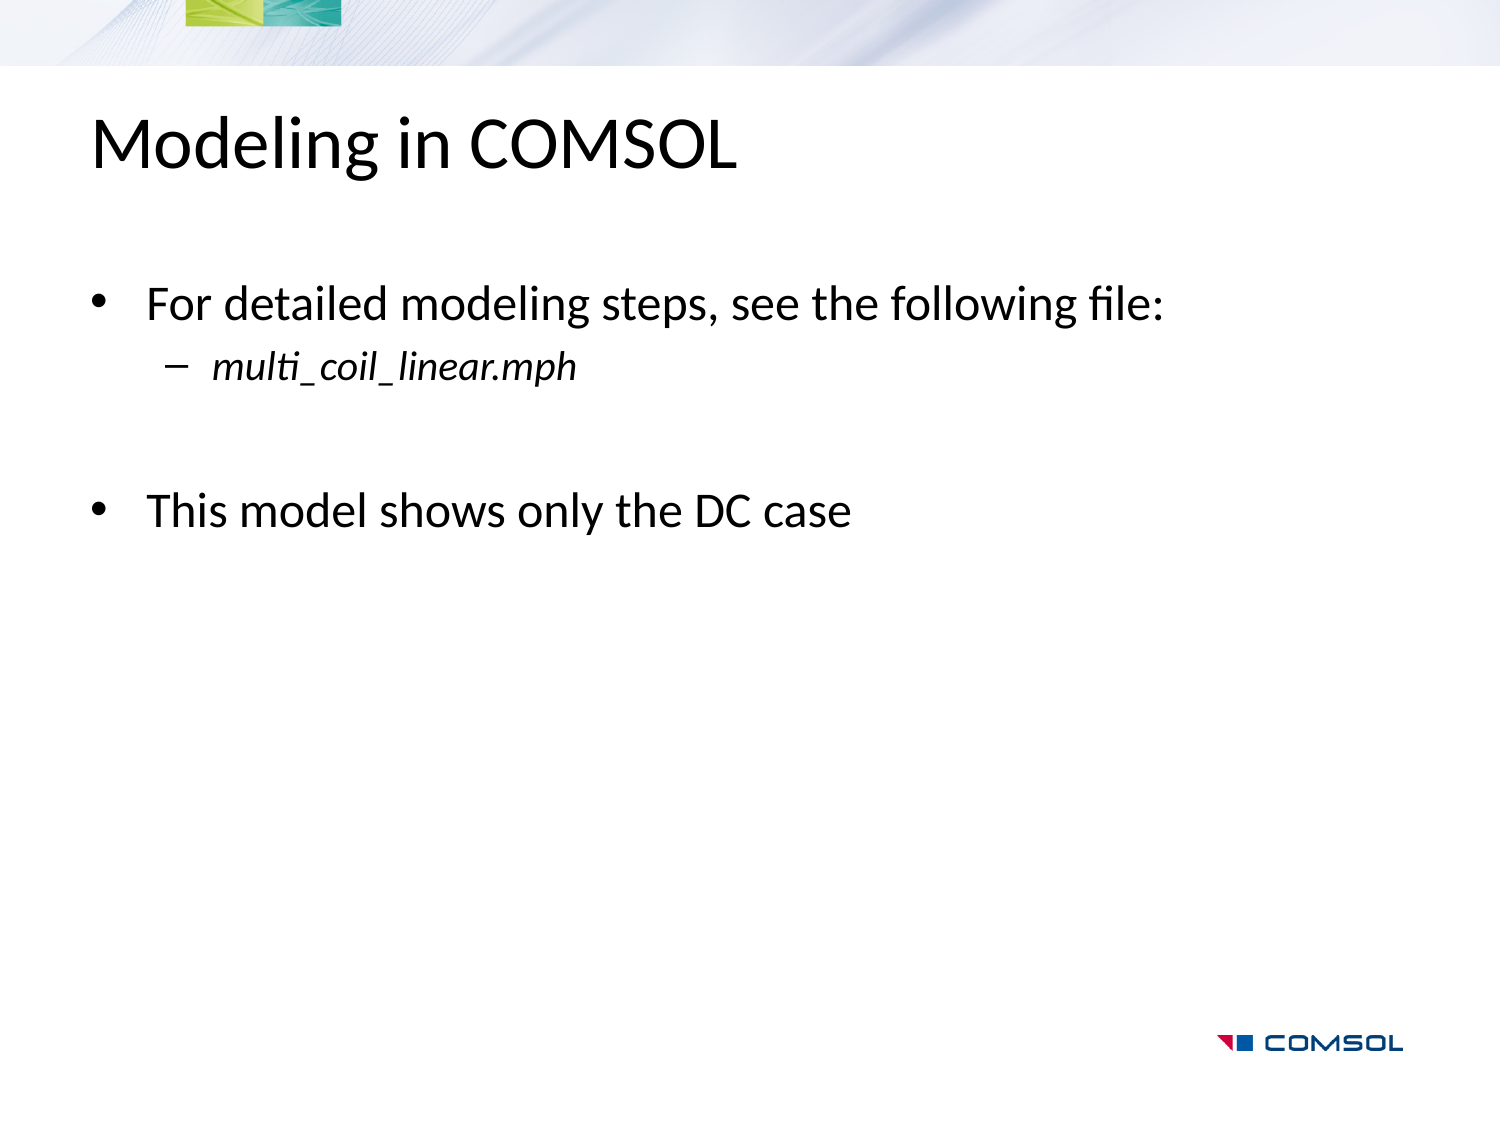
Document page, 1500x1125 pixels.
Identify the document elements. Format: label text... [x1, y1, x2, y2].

list For detailed modeling steps, see the following file: multi_coil_linear.mph This model shows only the DC case [75, 262, 1425, 1005]
title Modeling in COMSOL [75, 45, 1425, 233]
picture [0, 0, 1500, 1125]
